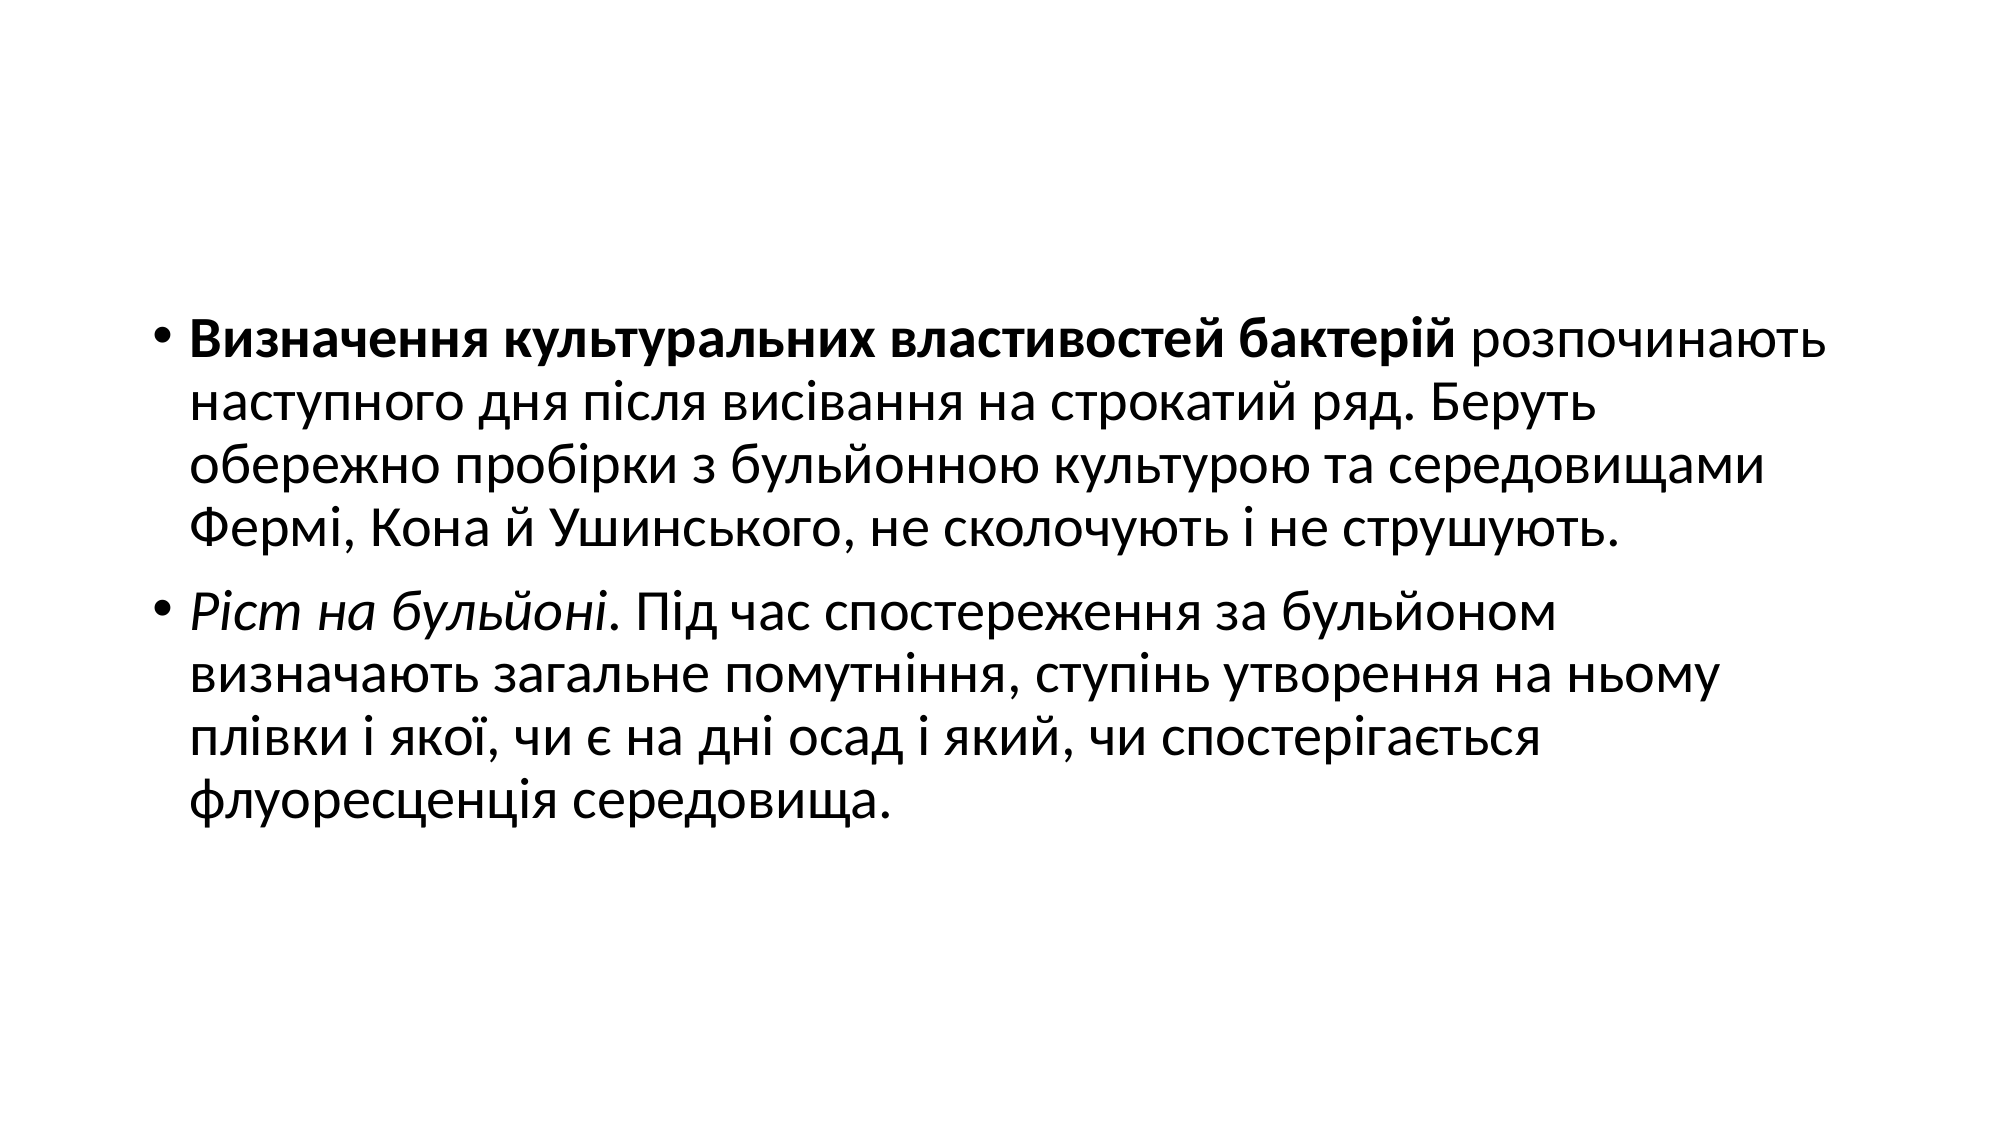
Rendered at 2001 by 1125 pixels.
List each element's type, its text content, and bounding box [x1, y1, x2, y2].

list Визначення культуральних властивостей бактерій розпочинають наступного дня після висівання на строкатий ряд. Беруть обережно пробірки з бульйонною культурою та середовищами Фермі, Кона й Ушинського, не сколочують і не струшують. Ріст на бульйоні. Під час спостереження за бульйоном визначають загальне помутніння, ступінь утворення на ньому плівки і якої, чи є на дні осад і який, чи спостерігається флуоресценція середовища. [137, 299, 1863, 1014]
